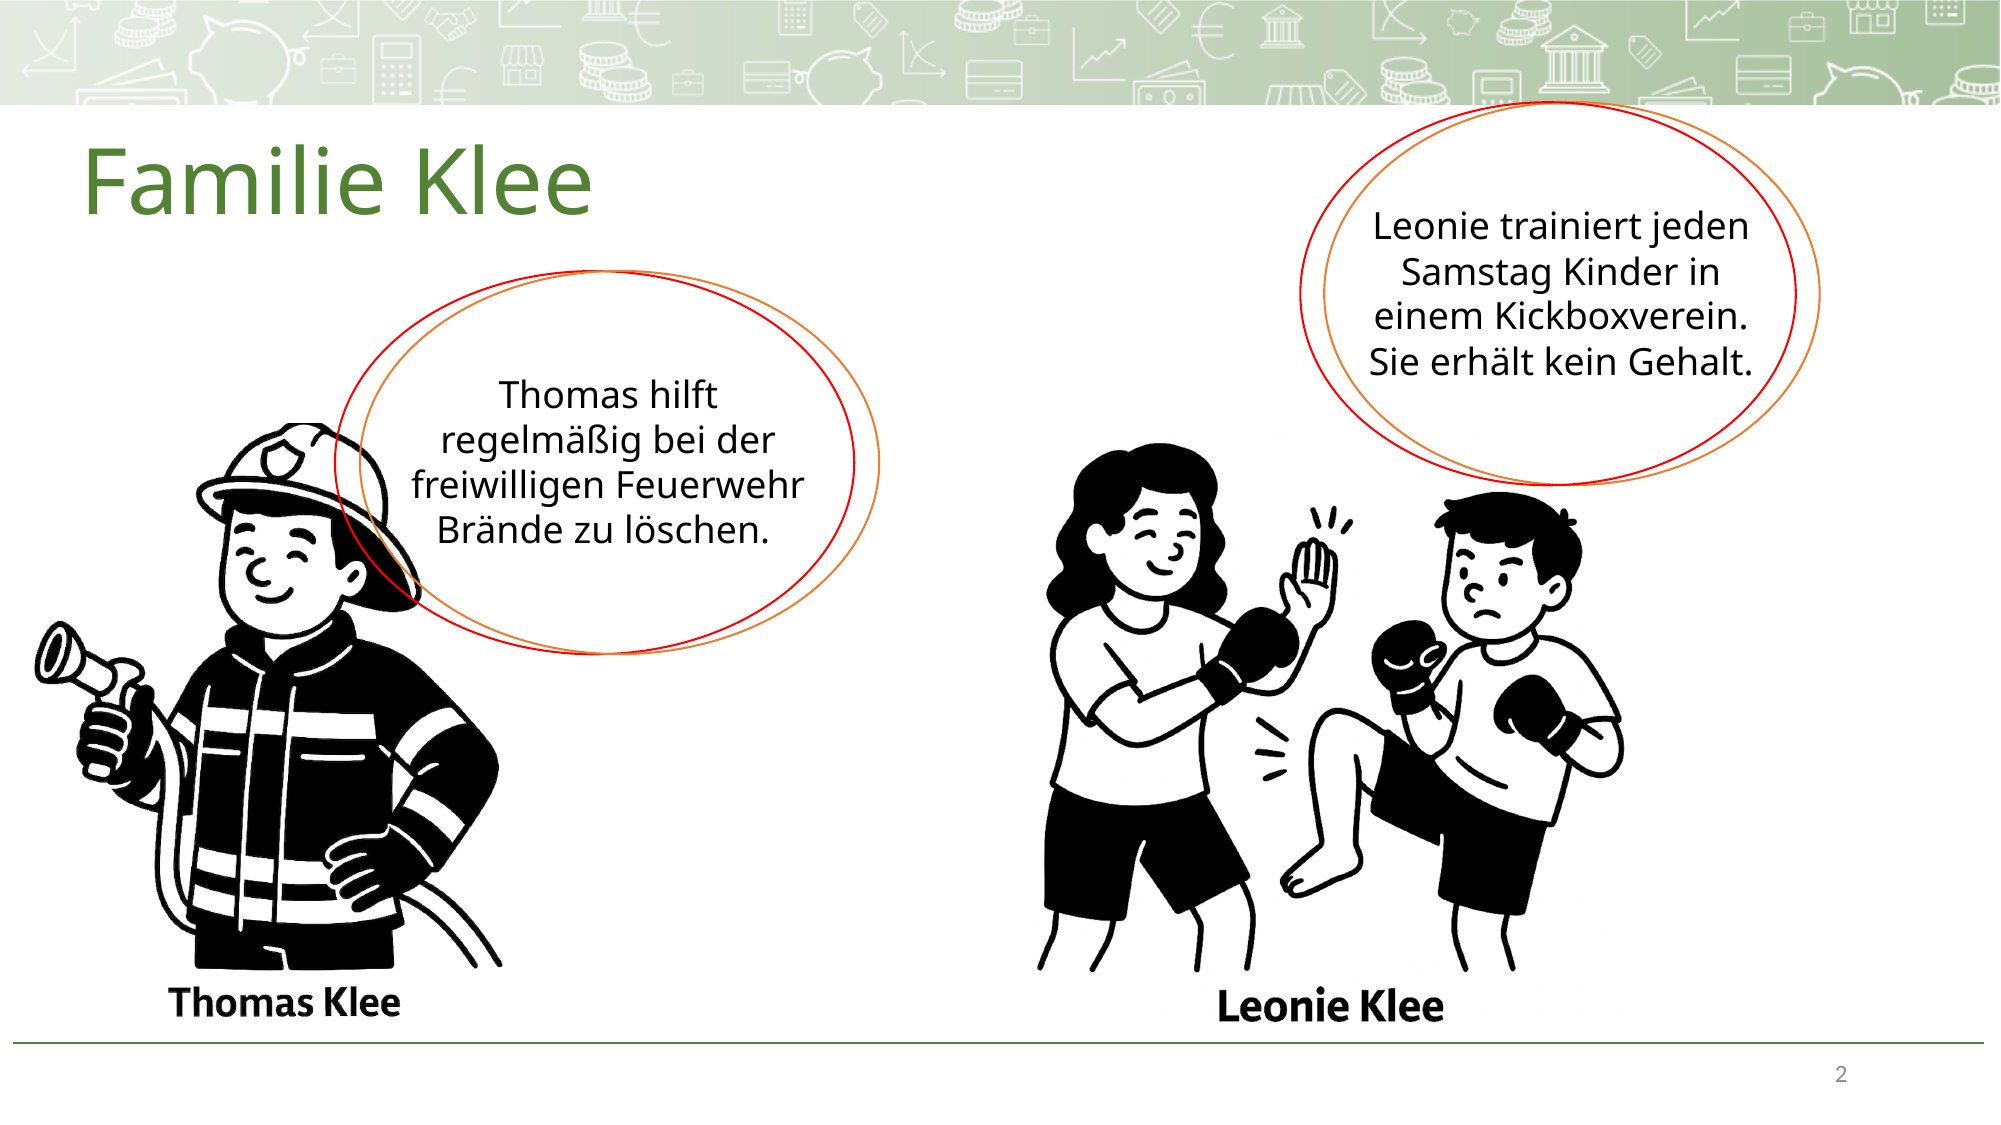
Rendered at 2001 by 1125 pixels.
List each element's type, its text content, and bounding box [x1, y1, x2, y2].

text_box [334, 270, 880, 655]
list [1030, 429, 1638, 1030]
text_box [1300, 102, 1820, 486]
picture [0, 423, 561, 1023]
slide_number 2 [1412, 1042, 1863, 1103]
title Familie Klee [64, 102, 1300, 268]
picture [0, 0, 2000, 105]
